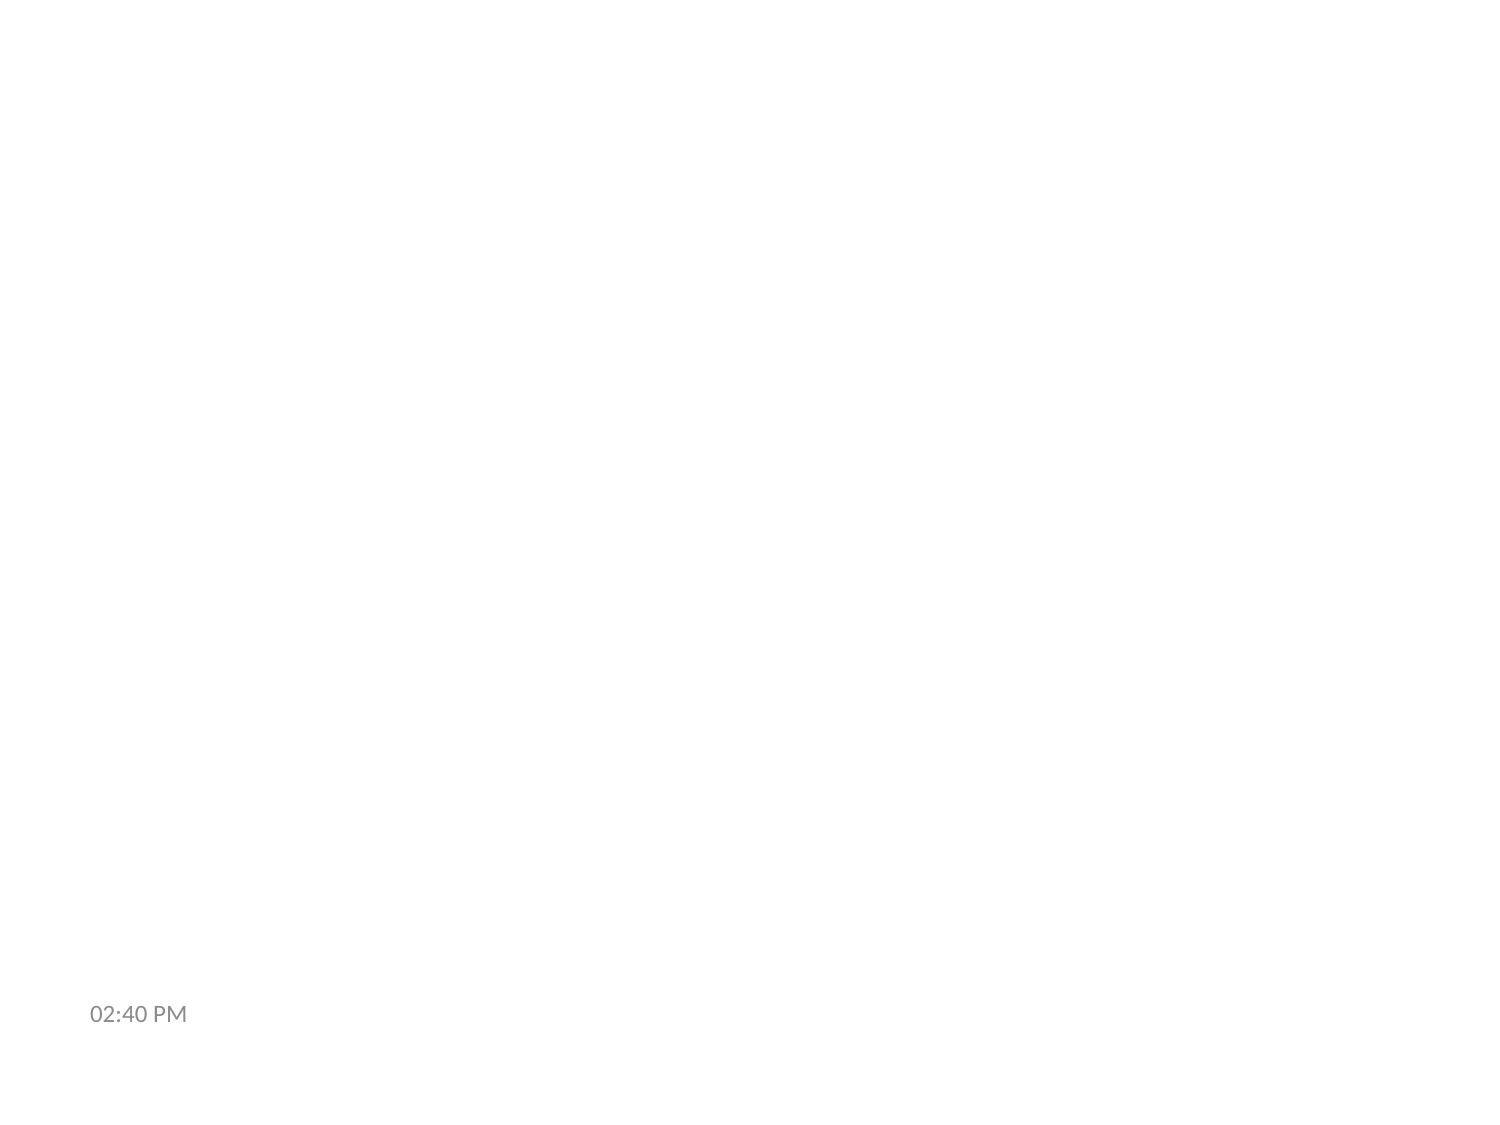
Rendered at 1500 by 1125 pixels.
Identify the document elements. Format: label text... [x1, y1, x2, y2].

text_box 3:35 PM [75, 982, 425, 1043]
